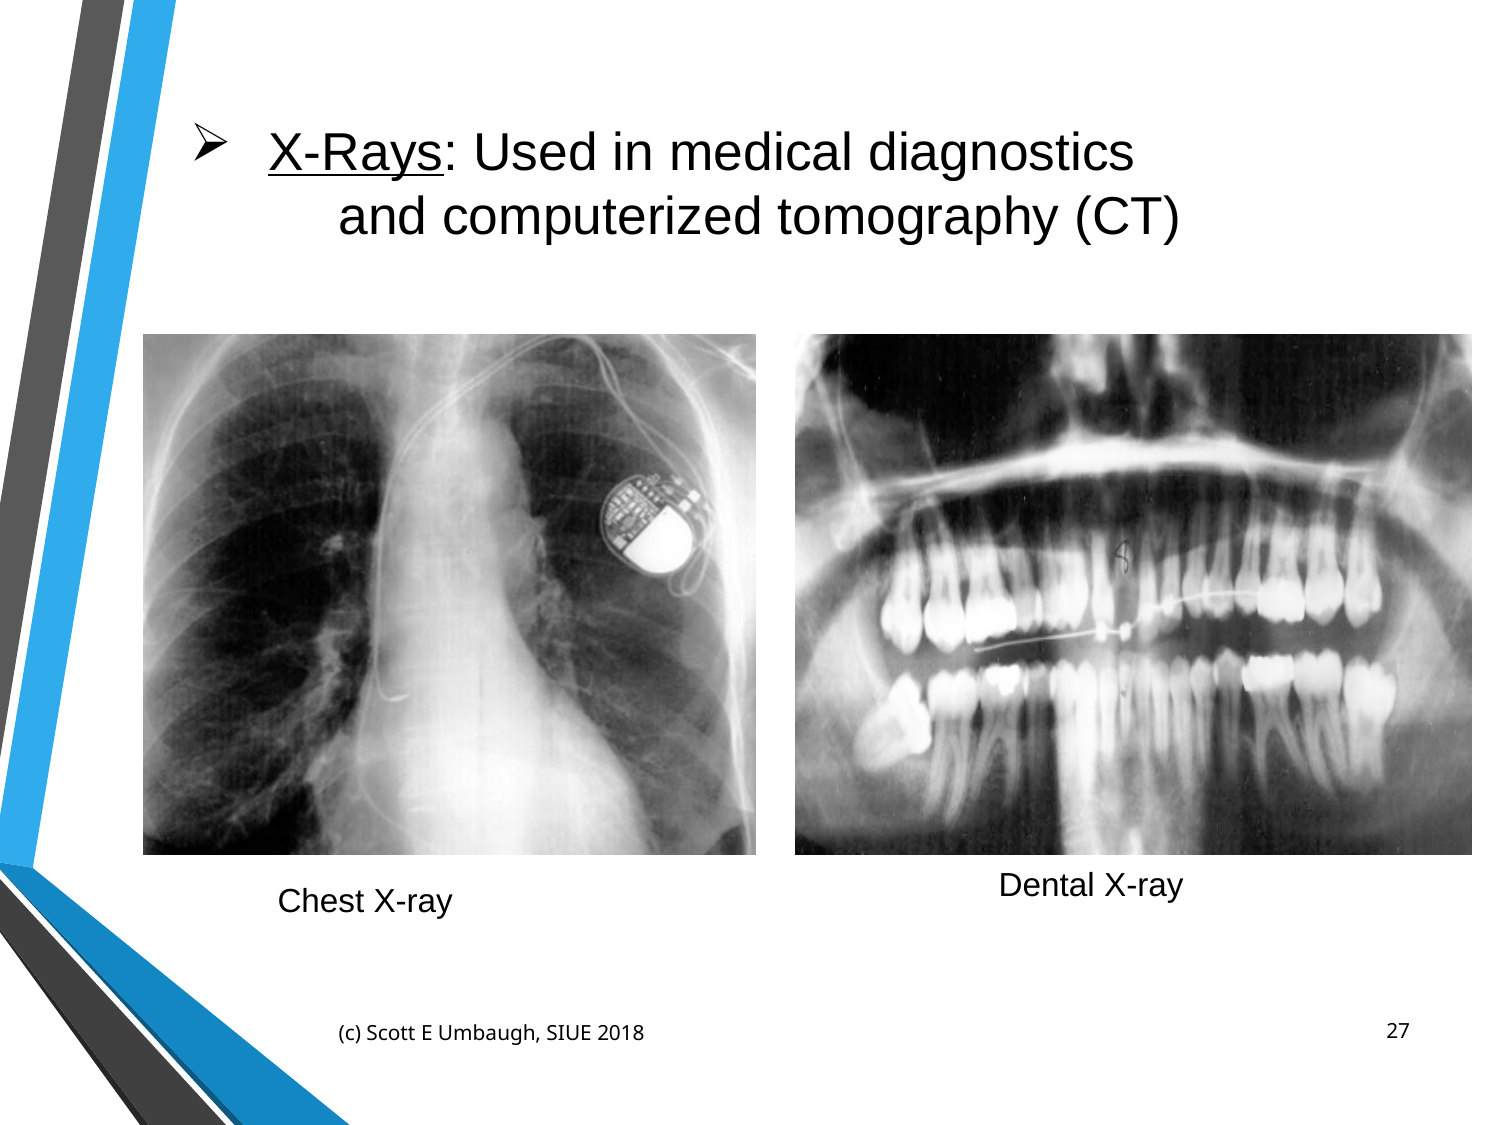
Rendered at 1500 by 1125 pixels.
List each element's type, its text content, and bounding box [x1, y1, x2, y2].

picture [794, 333, 1473, 855]
title X-Rays: Used in medical diagnostics and computerized tomography (CT) [174, 108, 1500, 334]
footer (c) Scott E Umbaugh, SIUE 2018 [323, 1001, 1196, 1062]
text_box Chest X-ray [262, 871, 469, 927]
slide_number 27 [1354, 1001, 1425, 1062]
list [143, 333, 757, 855]
text_box Dental X-ray [983, 855, 1199, 911]
